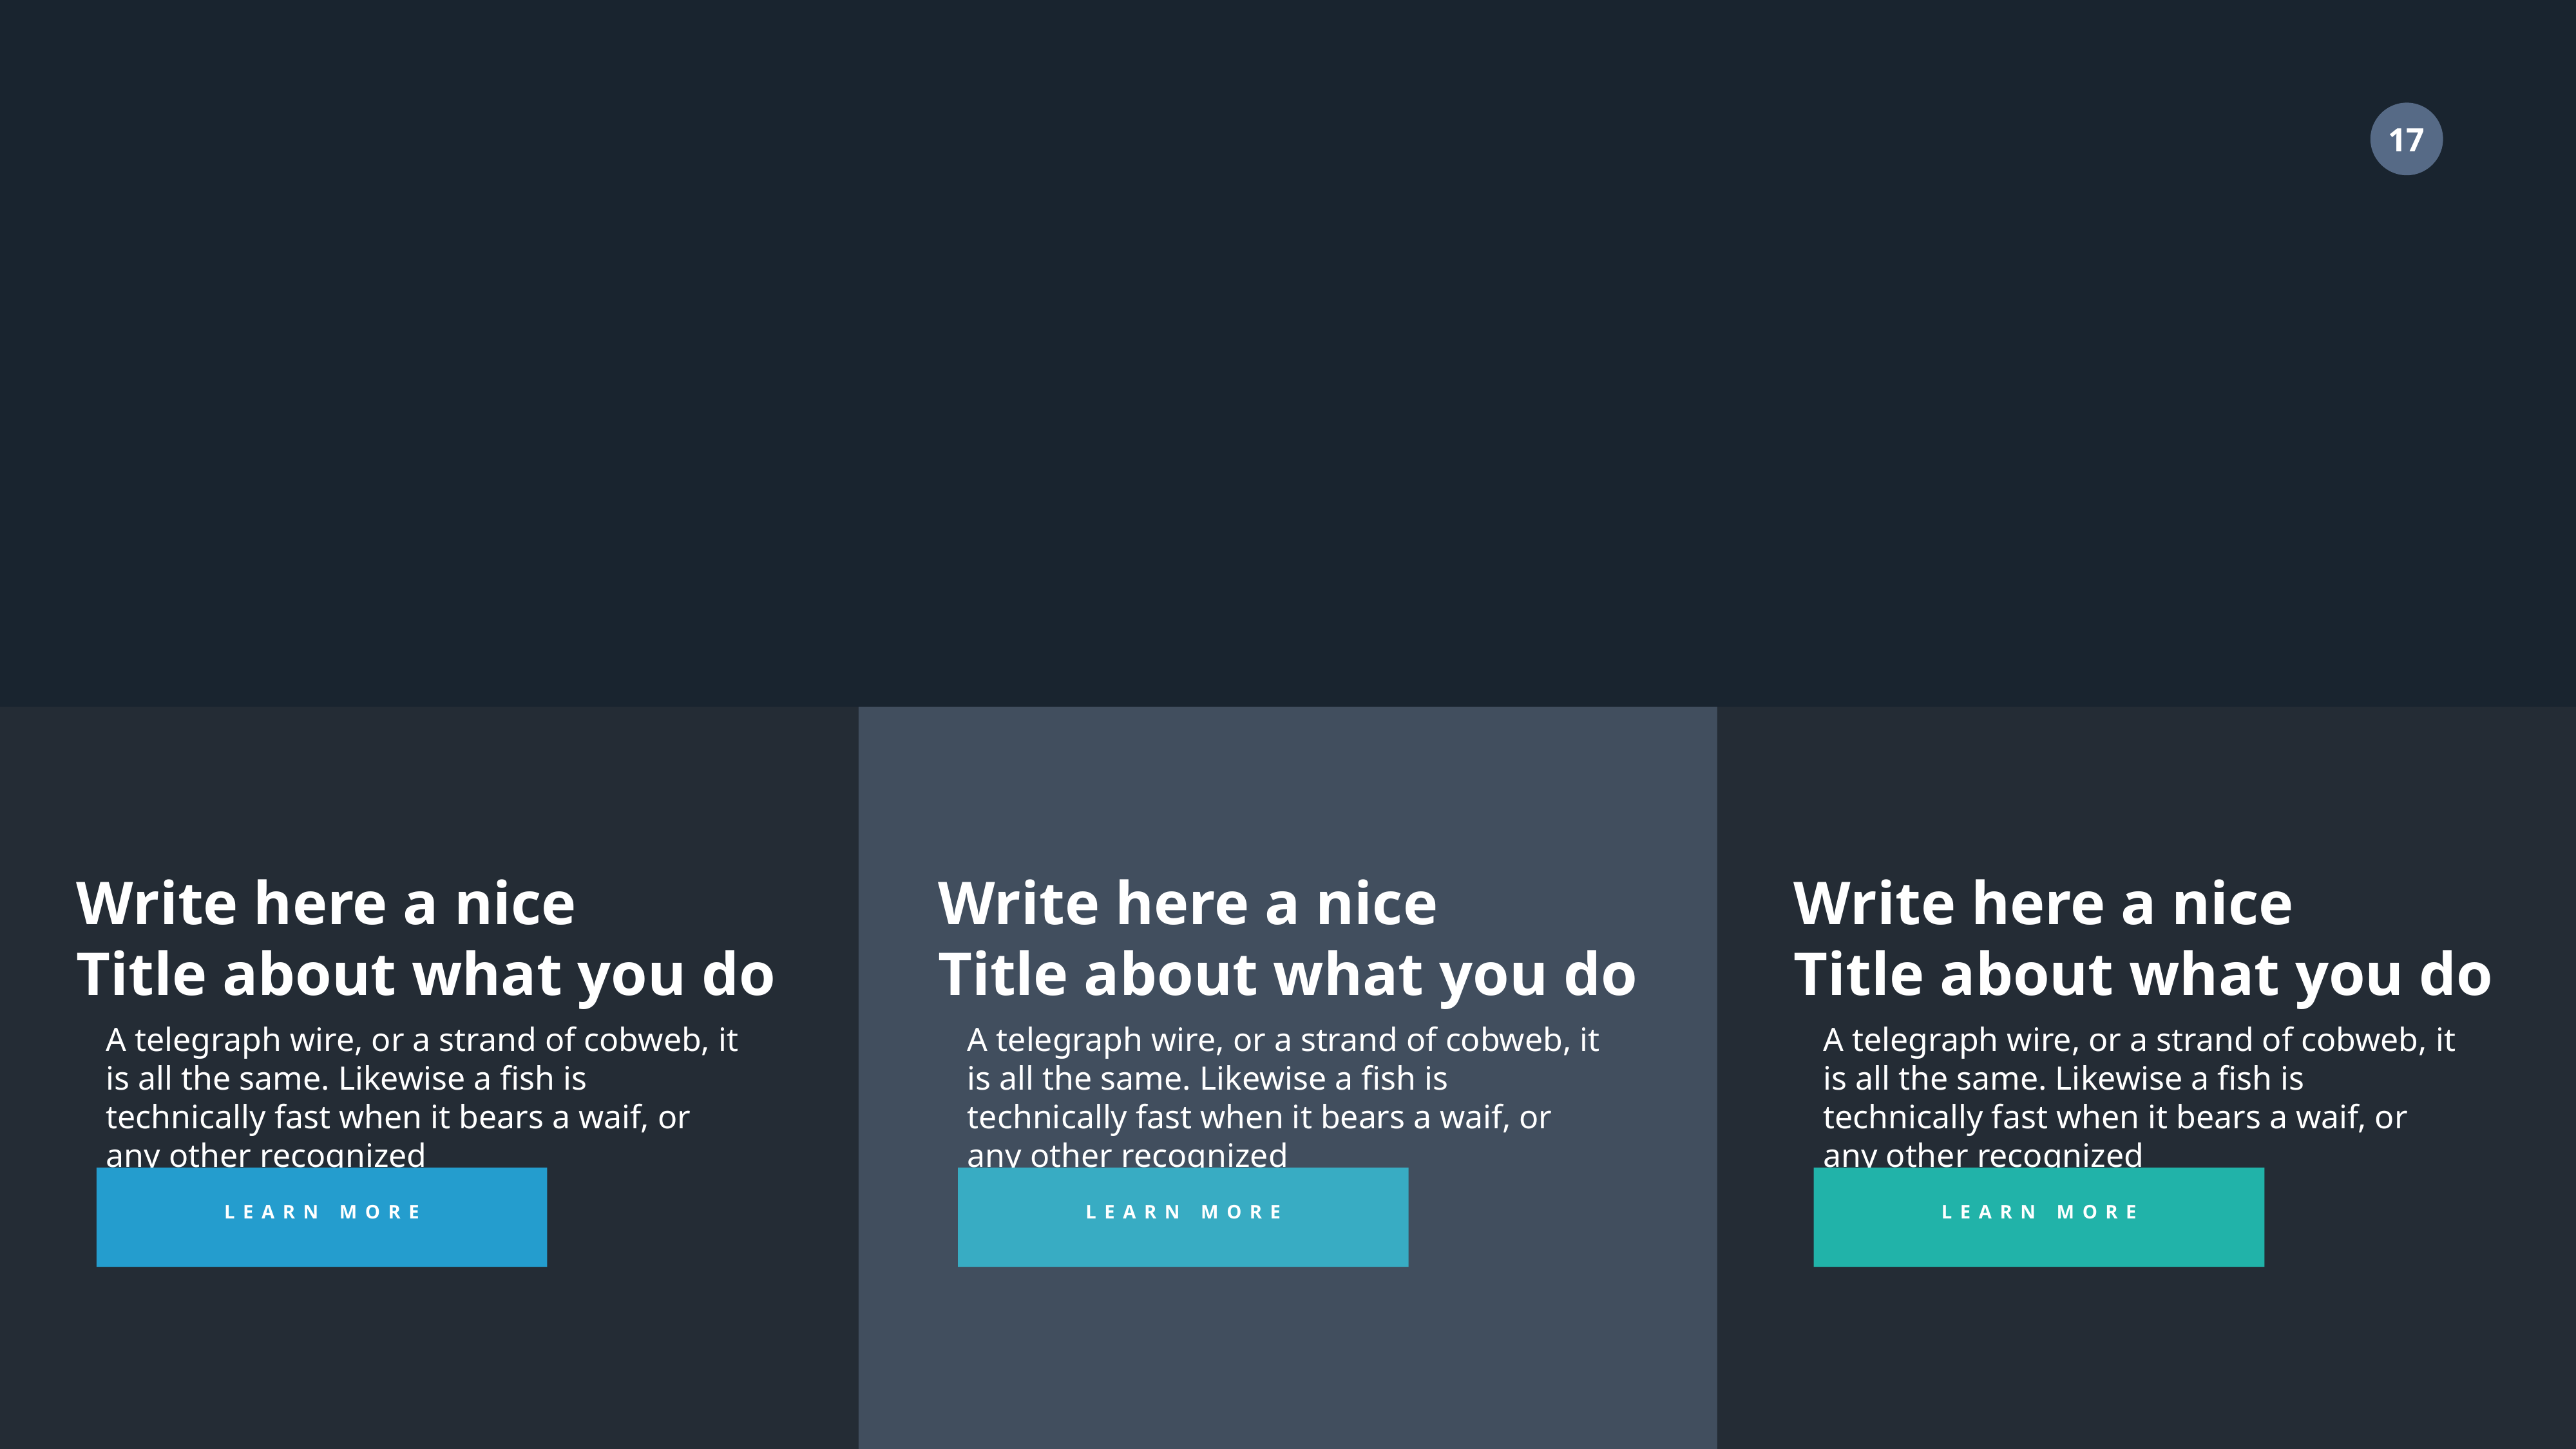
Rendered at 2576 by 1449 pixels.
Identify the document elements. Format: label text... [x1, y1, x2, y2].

text_box [858, 707, 1717, 1449]
text_box A telegraph wire, or a strand of cobweb, it is all the same. Likewise a fish is technically fast when it bears a waif, or any other recognized [958, 1014, 1624, 1179]
text_box Write here a nice Title about what you do [67, 860, 787, 1012]
text_box [1717, 707, 2576, 1449]
text_box Write here a nice Title about what you do [928, 860, 1648, 1012]
text_box [0, 707, 858, 1449]
text_box A telegraph wire, or a strand of cobweb, it is all the same. Likewise a fish is technically fast when it bears a waif, or any other recognized [96, 1014, 763, 1179]
text_box Write here a nice Title about what you do [1784, 860, 2504, 1012]
text_box LEARN MORE [1076, 1195, 1291, 1227]
picture [0, 0, 2576, 707]
text_box [1813, 1167, 2265, 1267]
text_box LEARN MORE [215, 1195, 429, 1227]
text_box [96, 1167, 548, 1267]
text_box [957, 1167, 1409, 1267]
text_box LEARN MORE [1932, 1195, 2146, 1227]
text_box A telegraph wire, or a strand of cobweb, it is all the same. Likewise a fish is technically fast when it bears a waif, or any other recognized [1813, 1014, 2480, 1179]
